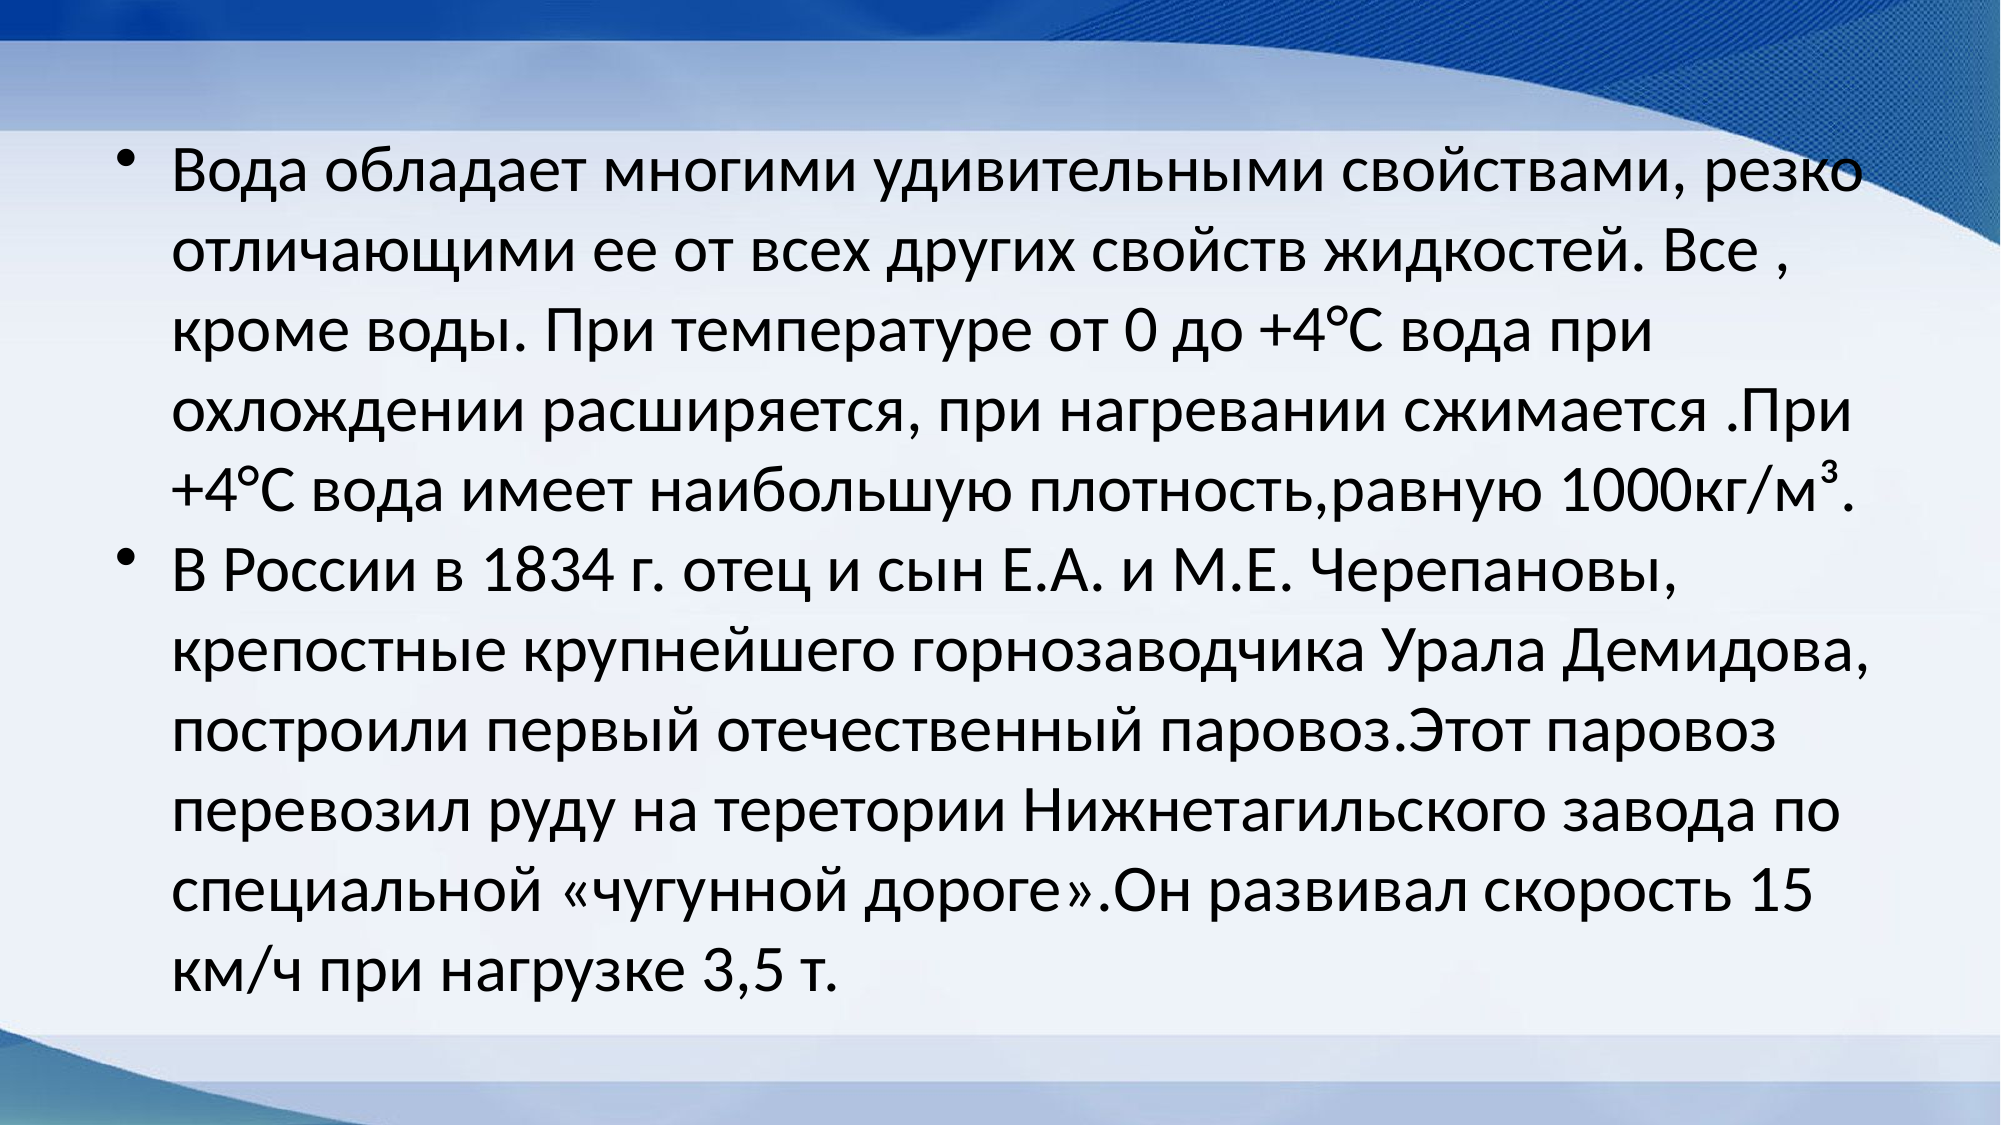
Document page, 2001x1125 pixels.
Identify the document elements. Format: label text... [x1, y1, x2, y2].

picture [0, 0, 2001, 1125]
list Вода обладает многими удивительными свойствами, резко отличающими ее от всех других свойств жидкостей. Все , кроме воды. При температуре от 0 до +4°C вода при охлождении расширяется, при нагревании сжимается .При +4°C вода имеет наибольшую плотность,равную 1000кг/м³. В России в 1834 г. отец и сын Е.А. и М.Е. Черепановы, крепостные крупнейшего горнозаводчика Урала Демидова, построили первый отечественный паровоз.Этот паровоз перевозил руду на теретории Нижнетагильского завода по специальной «чугунной дороге».Он развивал скорость 15 км/ч при нагрузке 3,5 т. [99, 117, 1900, 1005]
